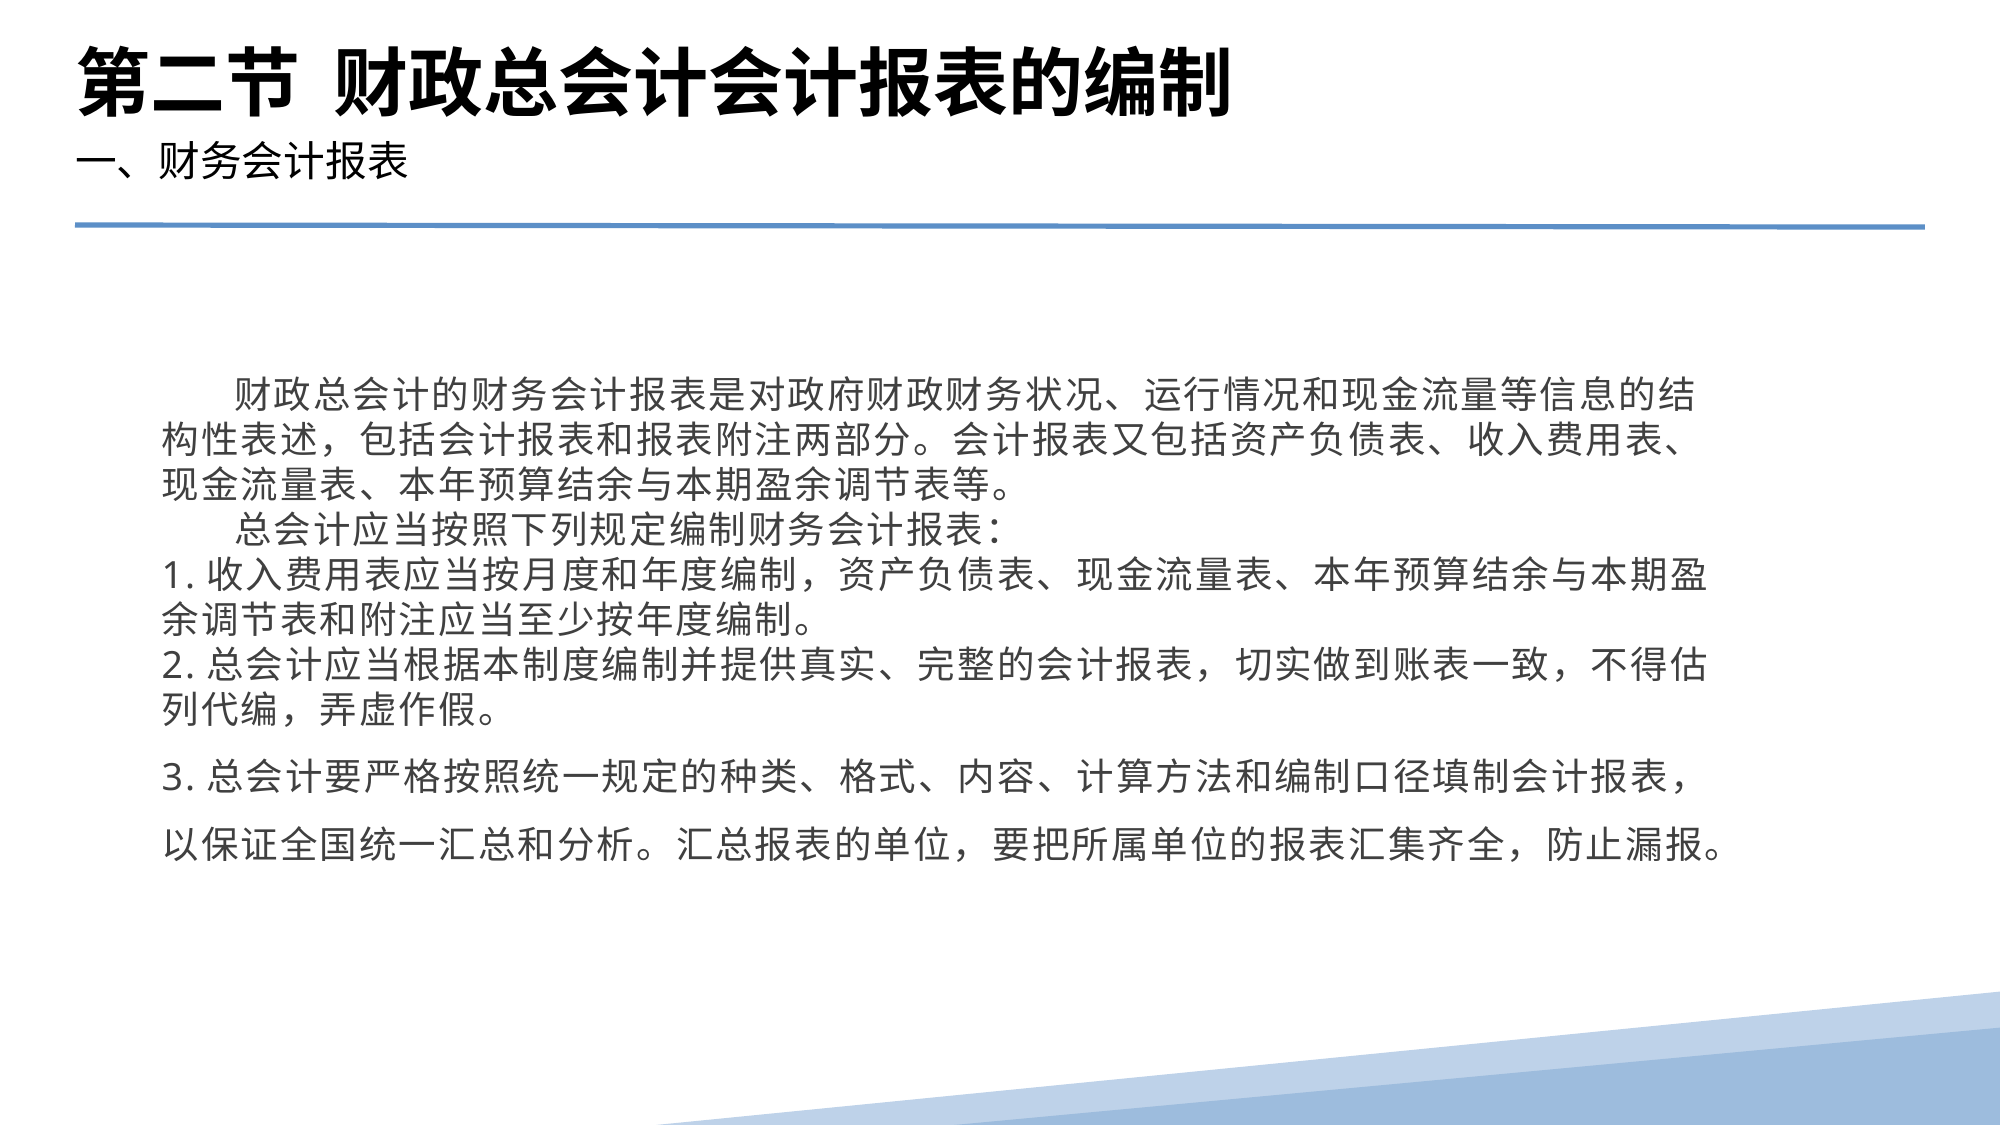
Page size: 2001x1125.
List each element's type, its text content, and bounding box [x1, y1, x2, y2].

text_box 财政总会计的财务会计报表是对政府财政财务状况、运行情况和现金流量等信息的结构性表述，包括会计报表和报表附注两部分。会计报表又包括资产负债表、收入费用表、现金流量表、本年预算结余与本期盈余调节表等。 总会计应当按照下列规定编制财务会计报表： 1.收入费用表应当按月度和年度编制，资产负债表、现金流量表、本年预算结余与本期盈余调节表和附注应当至少按年度编制。 2.总会计应当根据本制度编制并提供真实、完整的会计报表，切实做到账表一致，不得估列代编，弄虚作假。 3.总会计要严格按照统一规定的种类、格式、内容、计算方法和编制口径填制会计报表，以保证全国统一汇总和分析。汇总报表的单位，要把所属单位的报表汇集齐全，防止漏报。 [151, 228, 1740, 1012]
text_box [656, 991, 2000, 1125]
text_box 一、财务会计报表 [75, 124, 1925, 200]
text_box 第二节 财政总会计会计报表的编制 [75, 24, 1925, 124]
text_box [74, 224, 1925, 228]
